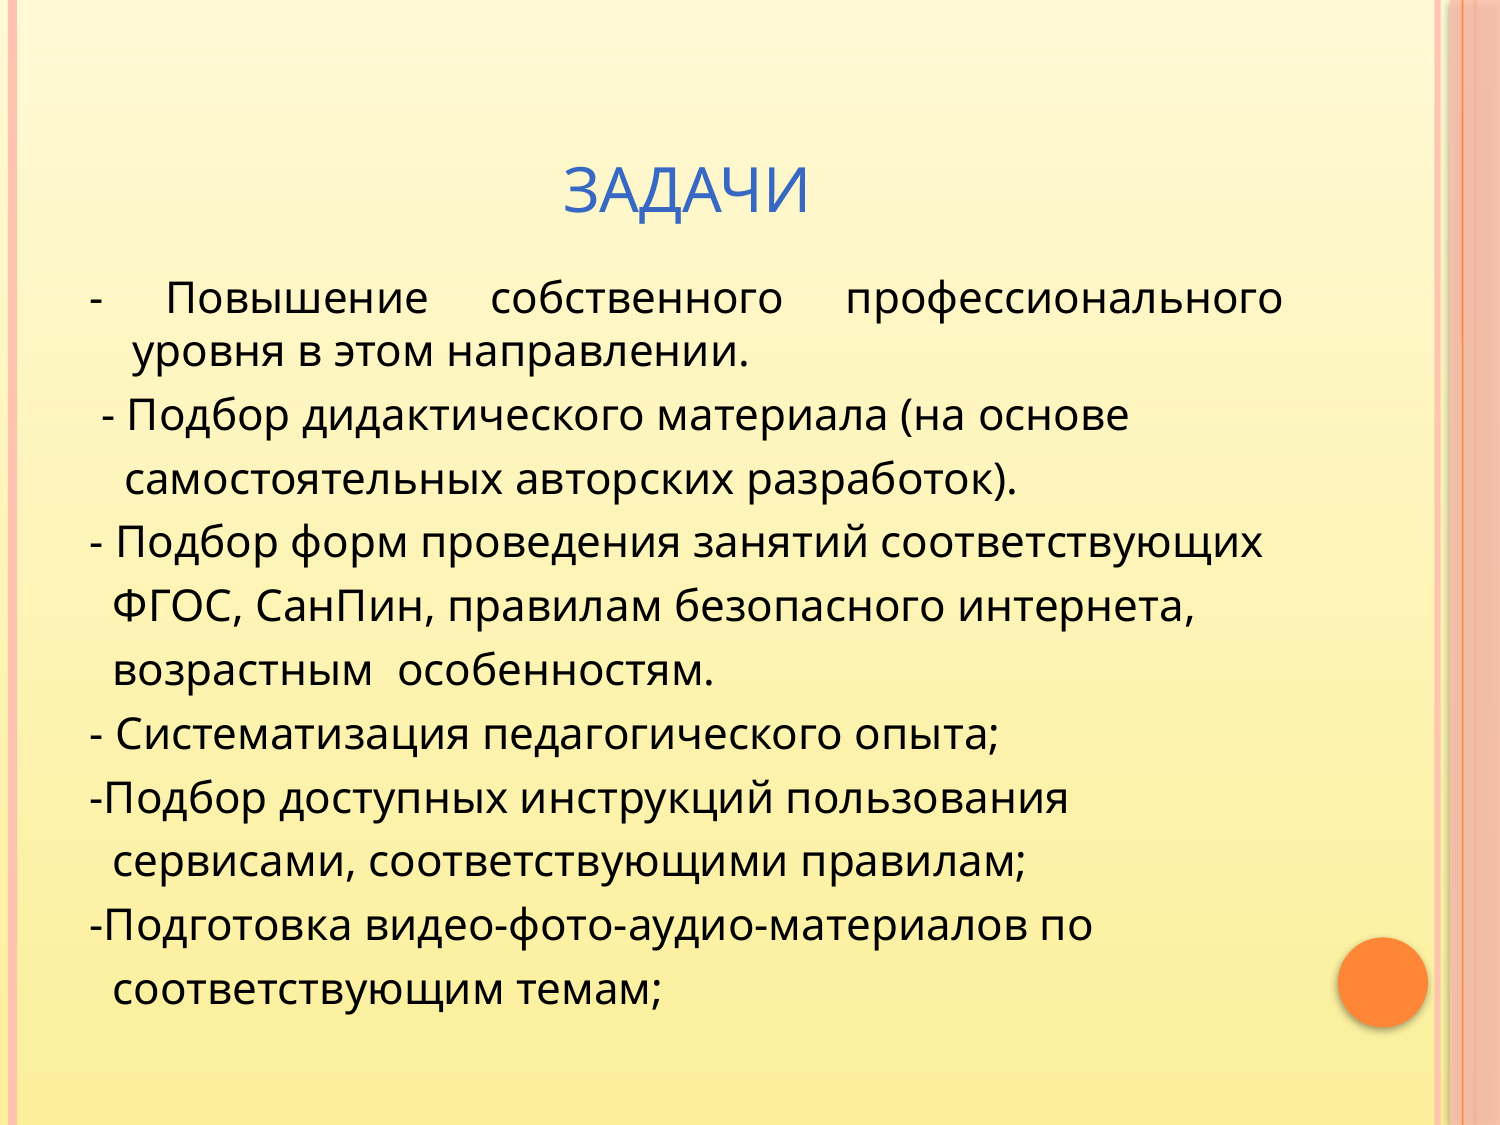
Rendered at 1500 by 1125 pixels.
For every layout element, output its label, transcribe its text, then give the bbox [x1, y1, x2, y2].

list - Повышение собственного профессионального уровня в этом направлении. - Подбор дидактического материала (на основе самостоятельных авторских разработок). - Подбор форм проведения занятий соответствующих ФГОС, СанПин, правилам безопасного интернета, возрастным особенностям. - Систематизация педагогического опыта; -Подбор доступных инструкций пользования сервисами, соответствующими правилам; -Подготовка видео-фото-аудио-материалов по соответствующим темам; [75, 262, 1300, 1062]
title Задачи [75, 45, 1300, 233]
